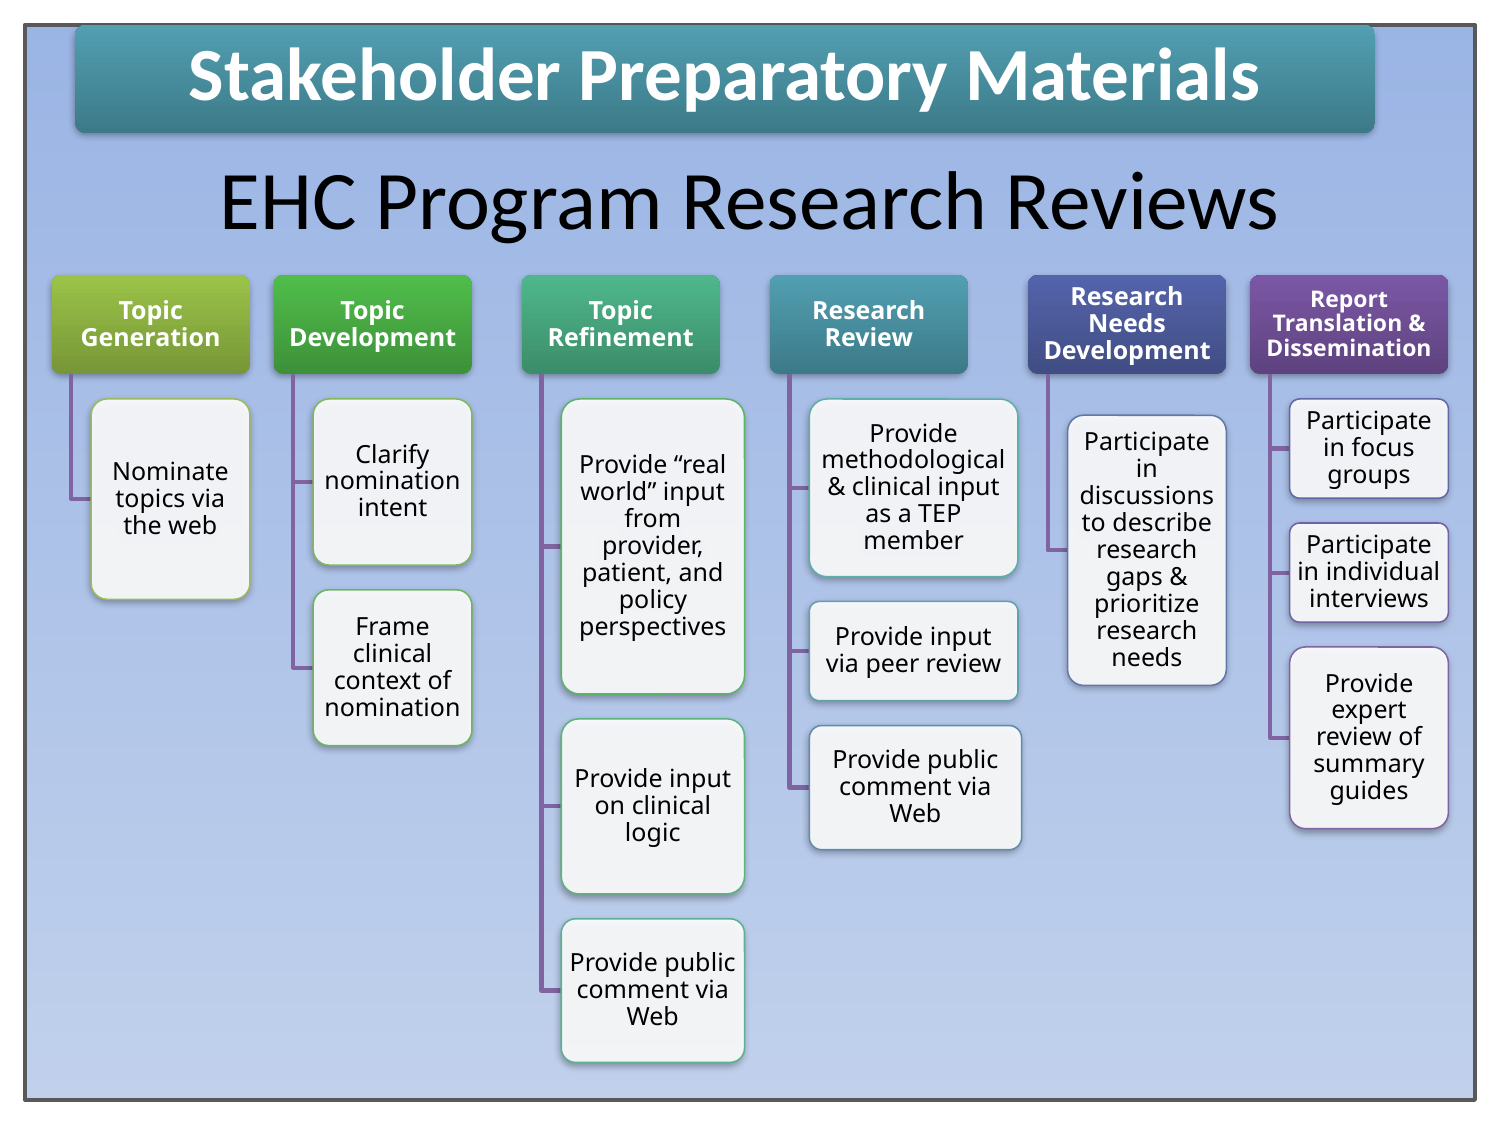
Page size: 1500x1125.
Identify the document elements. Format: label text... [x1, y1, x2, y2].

title EHC Program Research Reviews [0, 125, 1500, 268]
list [75, 268, 1425, 273]
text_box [0, 274, 1500, 1063]
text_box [74, 24, 1376, 134]
